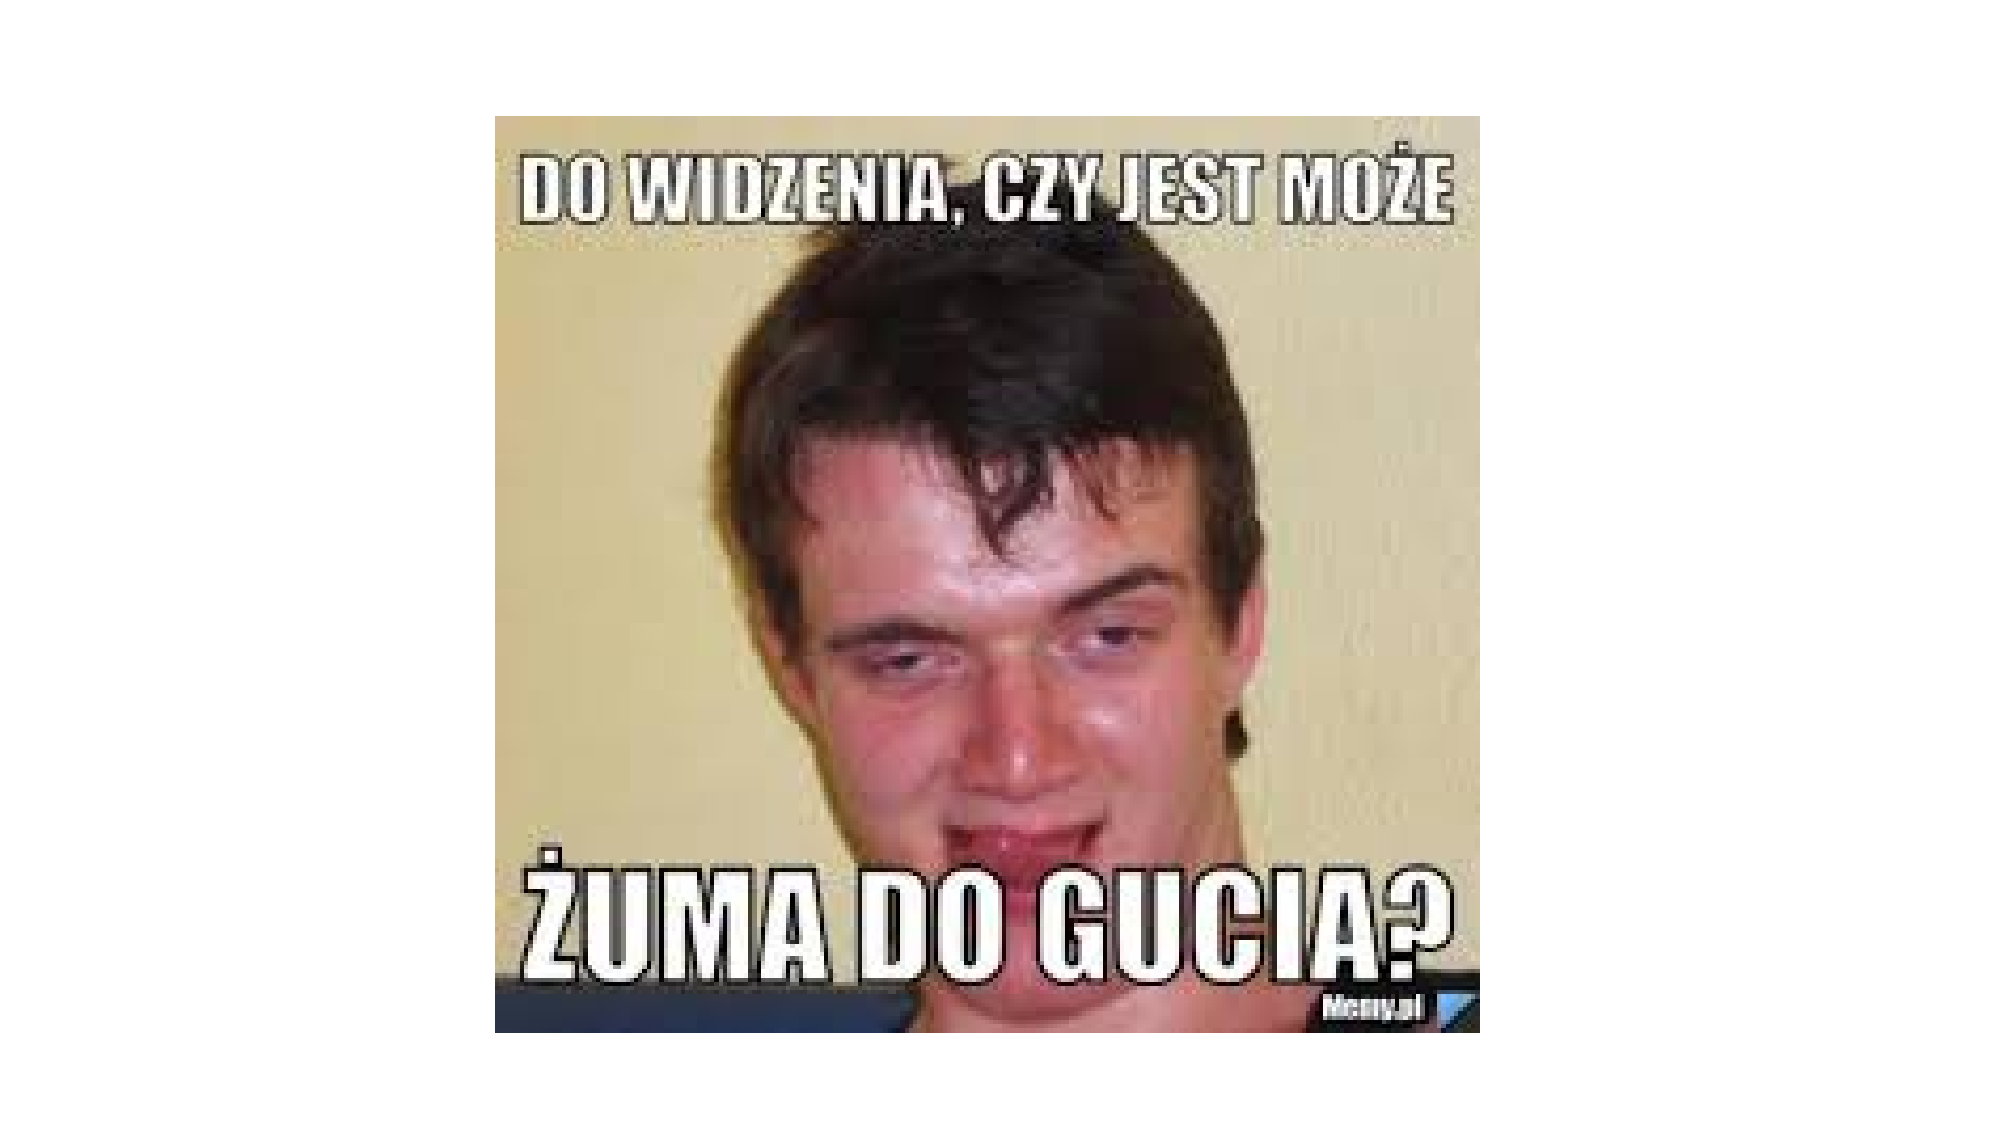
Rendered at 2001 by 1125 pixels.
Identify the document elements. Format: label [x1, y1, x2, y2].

picture [495, 116, 1480, 1033]
